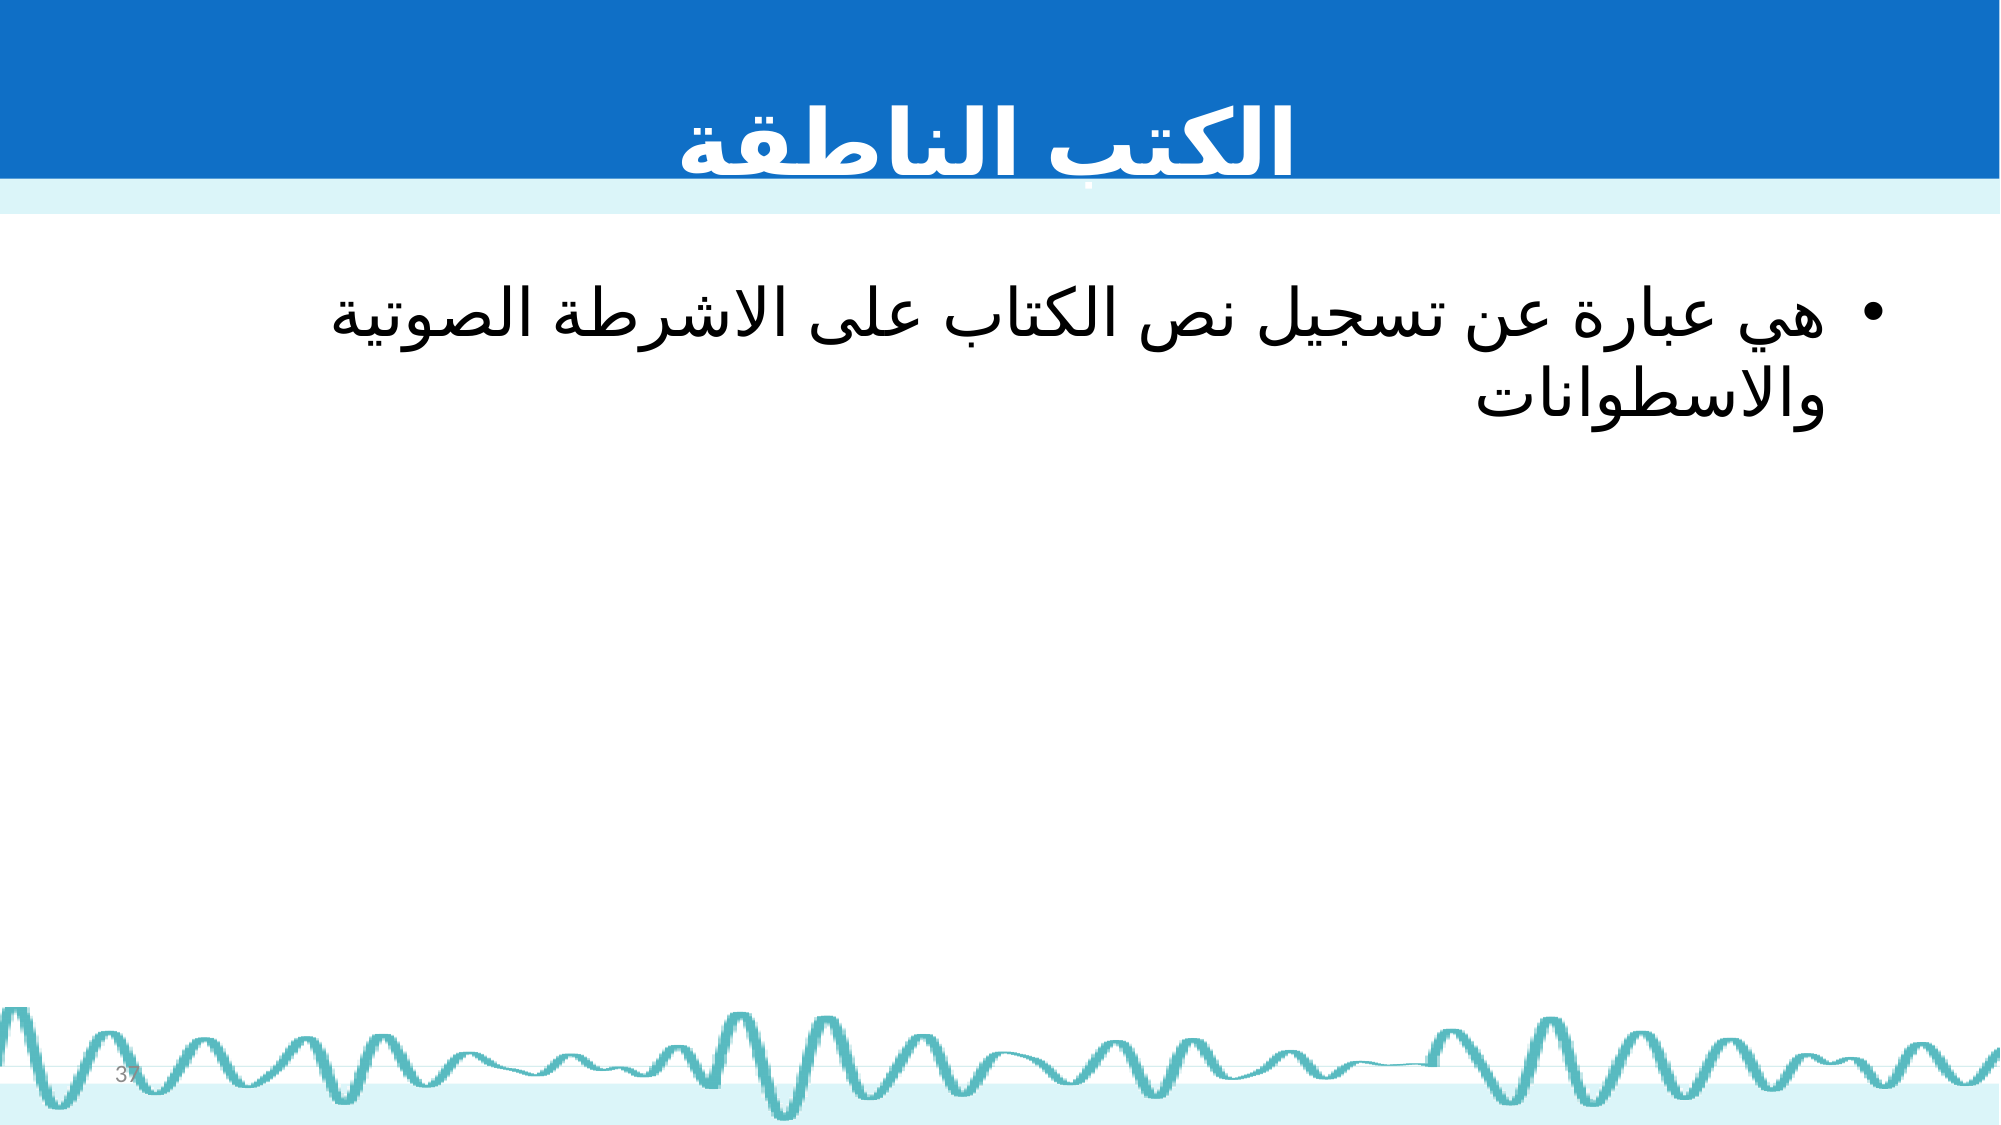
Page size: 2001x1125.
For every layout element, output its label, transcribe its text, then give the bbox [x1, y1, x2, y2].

title الكتب الناطقة [99, 45, 1900, 233]
list هي عبارة عن تسجيل نص الكتاب على الاشرطة الصوتية والاسطوانات [99, 262, 1900, 1005]
slide_number 37 [99, 1042, 567, 1103]
